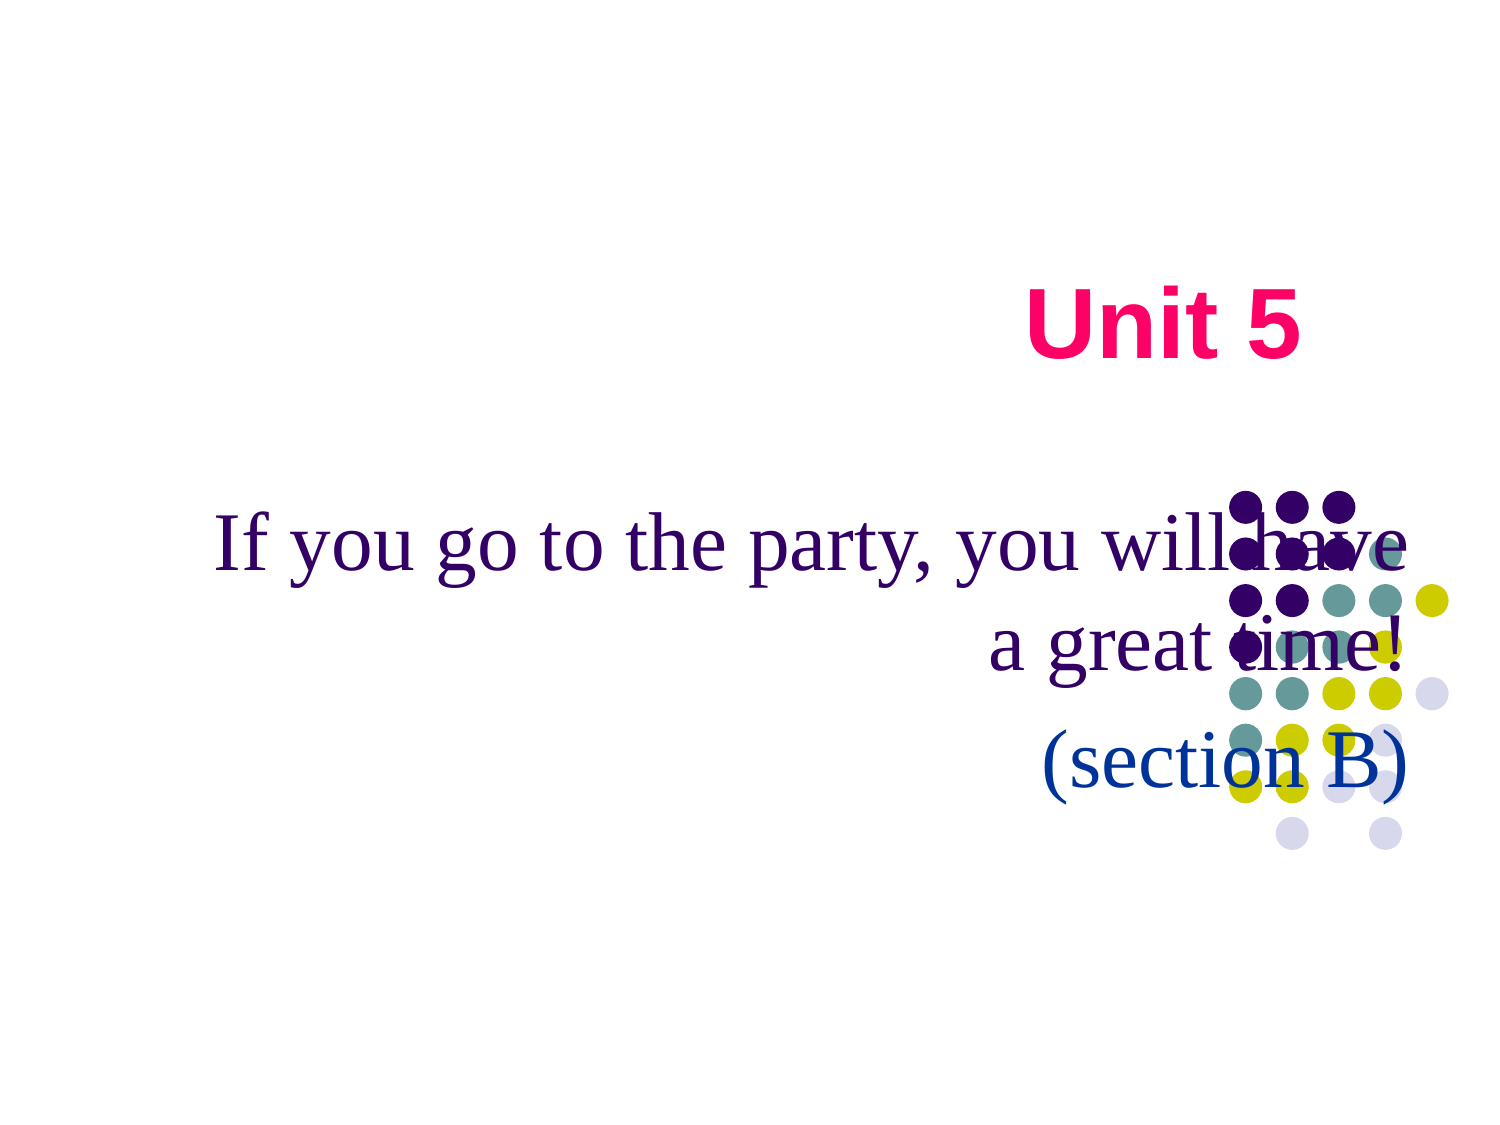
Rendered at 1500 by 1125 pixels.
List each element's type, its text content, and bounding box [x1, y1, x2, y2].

subtitle If you go to the party, you will have a great time! (section B) [162, 479, 1425, 1012]
title Unit 5 [301, 243, 1317, 387]
